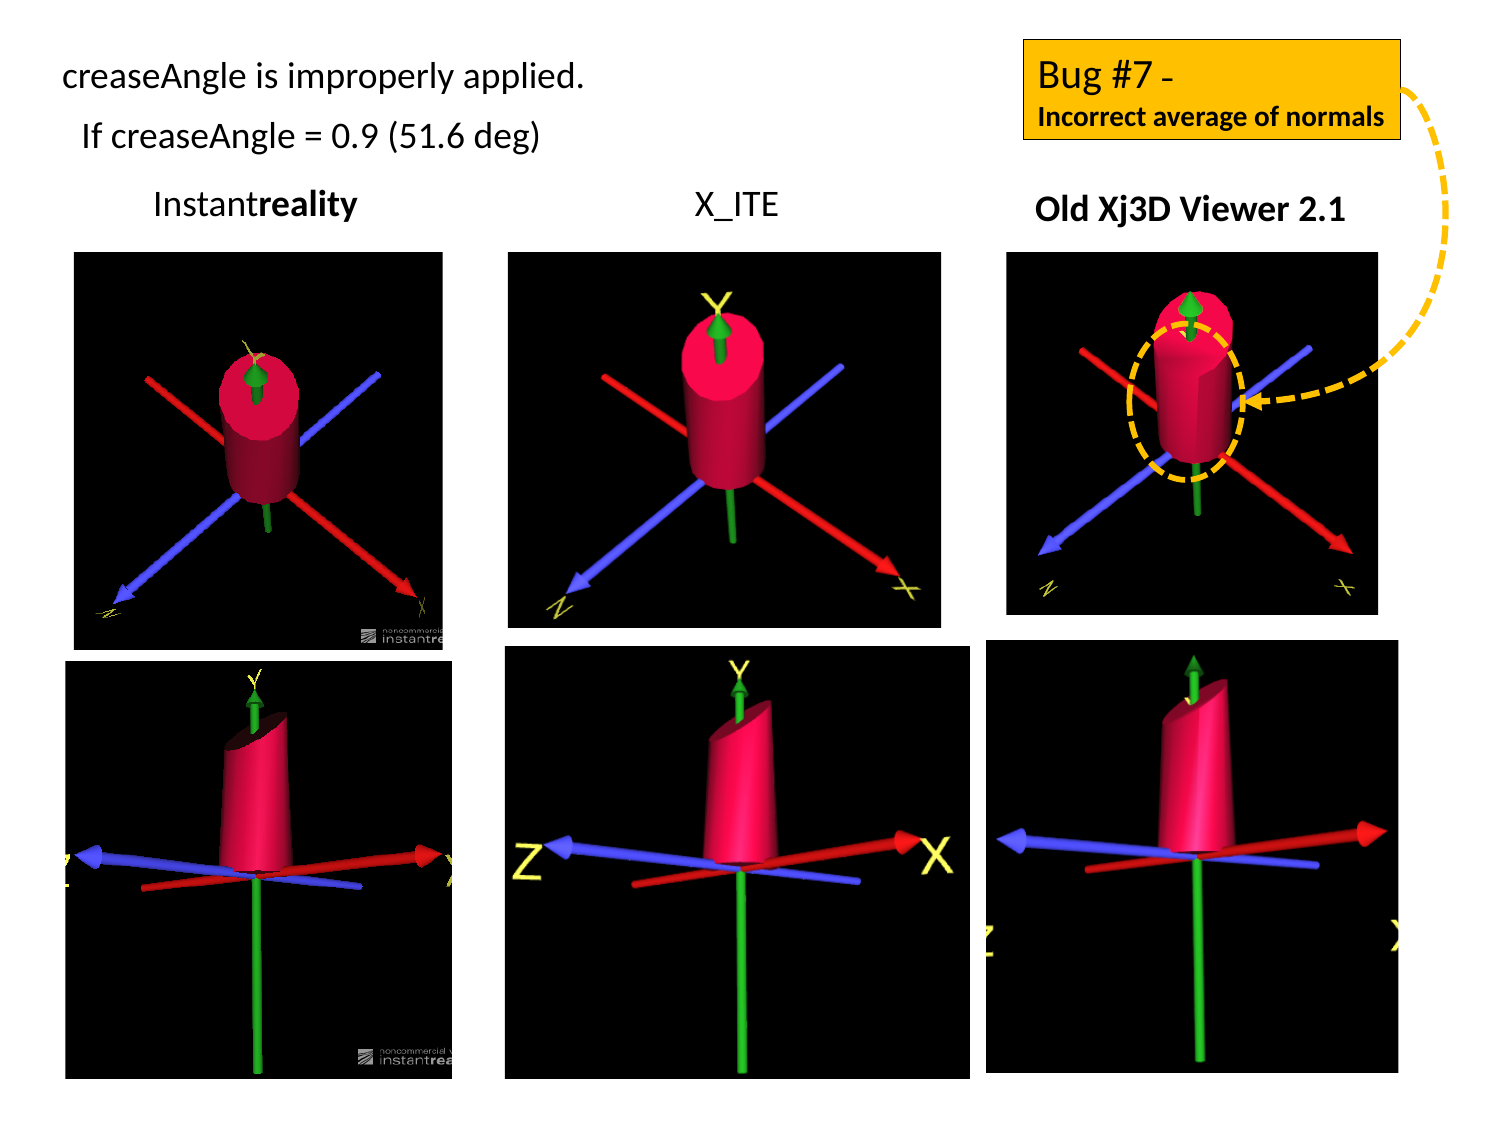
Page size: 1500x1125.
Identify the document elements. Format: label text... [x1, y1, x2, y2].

picture [65, 661, 452, 1080]
text_box creaseAngle is improperly applied. [47, 43, 610, 103]
text_box Instantreality [138, 171, 373, 232]
text_box Bug #7 – Incorrect average of normals [1023, 39, 1401, 140]
text_box Old Xj3D Viewer 2.1 [1020, 176, 1242, 237]
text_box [1242, 90, 1402, 402]
picture [986, 640, 1399, 1073]
picture [1006, 252, 1379, 615]
text_box If creaseAngle = 0.9 (51.6 deg) [66, 103, 557, 164]
text_box X_ITE [679, 171, 794, 232]
picture [507, 252, 942, 628]
picture [73, 252, 443, 650]
picture [504, 646, 970, 1079]
